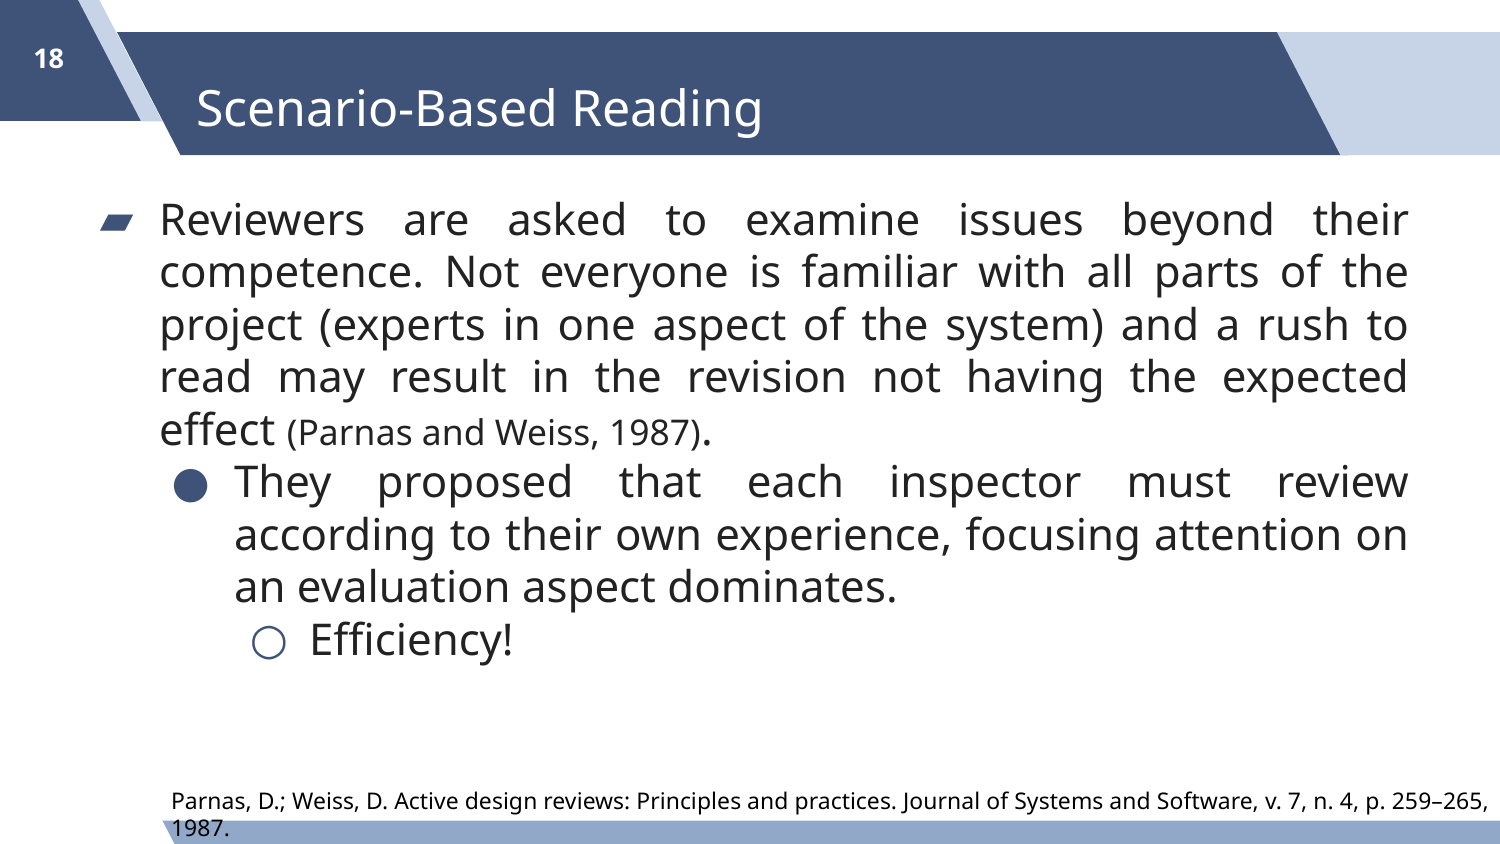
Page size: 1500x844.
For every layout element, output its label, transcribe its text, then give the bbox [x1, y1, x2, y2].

list Reviewers are asked to examine issues beyond their competence. Not everyone is familiar with all parts of the project (experts in one aspect of the system) and a rush to read may result in the revision not having the expected effect (Parnas and Weiss, 1987). They proposed that each inspector must review according to their own experience, focusing attention on an evaluation aspect dominates. Efficiency! [69, 176, 1425, 737]
text_box Parnas, D.; Weiss, D. Active design reviews: Principles and practices. Journal of Systems and Software, v. 7, n. 4, p. 259–265, 1987. [156, 771, 1500, 844]
slide_number ‹#› [0, 0, 98, 121]
title Scenario-Based Reading [181, 45, 1285, 169]
